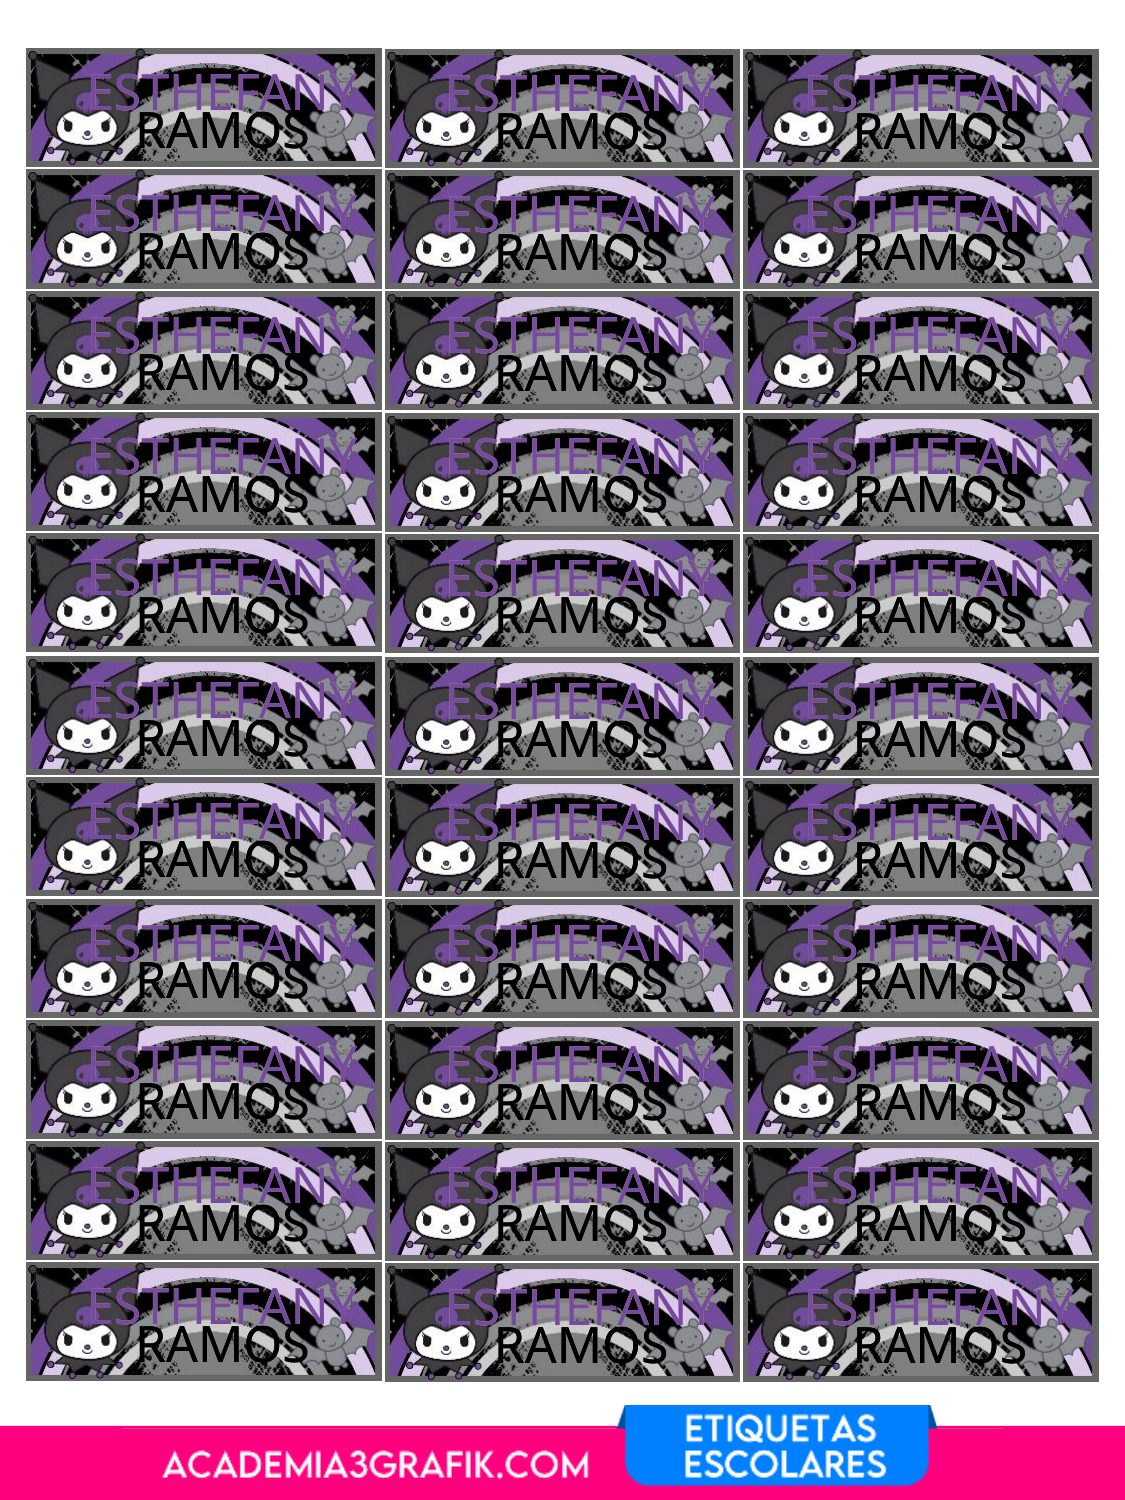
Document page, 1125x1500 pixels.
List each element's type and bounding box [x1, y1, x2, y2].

picture [385, 1263, 740, 1382]
picture [26, 412, 382, 531]
picture [122, 1405, 1003, 1500]
picture [385, 899, 740, 1018]
picture [743, 1142, 1099, 1261]
picture [26, 169, 382, 289]
picture [385, 412, 740, 532]
picture [26, 1262, 382, 1381]
picture [385, 778, 740, 897]
picture [26, 777, 382, 896]
picture [743, 412, 1099, 532]
picture [743, 170, 1099, 289]
picture [385, 1142, 740, 1261]
picture [26, 291, 382, 410]
picture [743, 1020, 1099, 1140]
picture [26, 48, 382, 167]
picture [743, 534, 1099, 653]
picture [743, 1263, 1099, 1382]
picture [385, 534, 740, 653]
picture [743, 49, 1099, 168]
picture [743, 899, 1099, 1018]
picture [743, 291, 1099, 410]
picture [385, 170, 740, 289]
picture [743, 778, 1099, 897]
picture [385, 49, 740, 168]
picture [385, 657, 740, 776]
picture [26, 656, 382, 775]
picture [385, 291, 740, 410]
picture [743, 657, 1099, 776]
picture [26, 533, 382, 652]
picture [26, 899, 382, 1018]
picture [385, 1020, 740, 1140]
picture [26, 1020, 382, 1139]
picture [26, 1141, 382, 1260]
